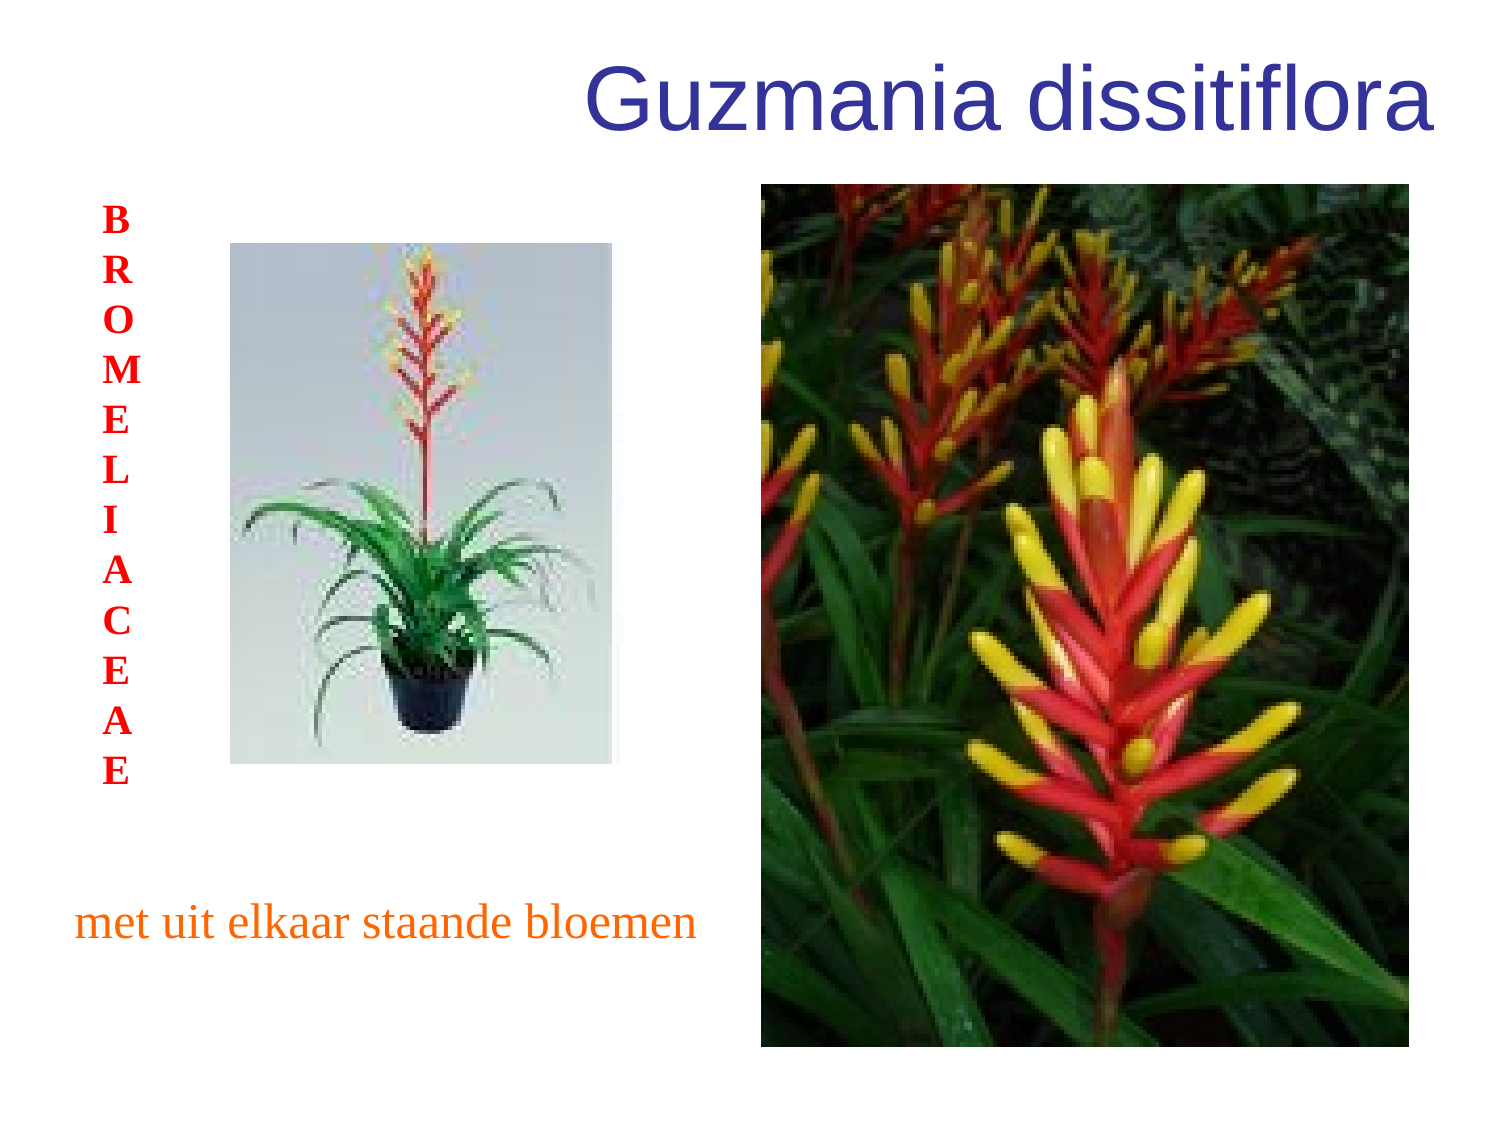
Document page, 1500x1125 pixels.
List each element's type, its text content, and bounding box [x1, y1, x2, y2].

text_box met uit elkaar staande bloemen [0, 881, 713, 957]
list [229, 243, 625, 764]
text_box BROMELIACEAE [87, 184, 150, 800]
title Guzmania dissitiflora [100, 0, 1451, 188]
picture [761, 184, 1409, 1048]
